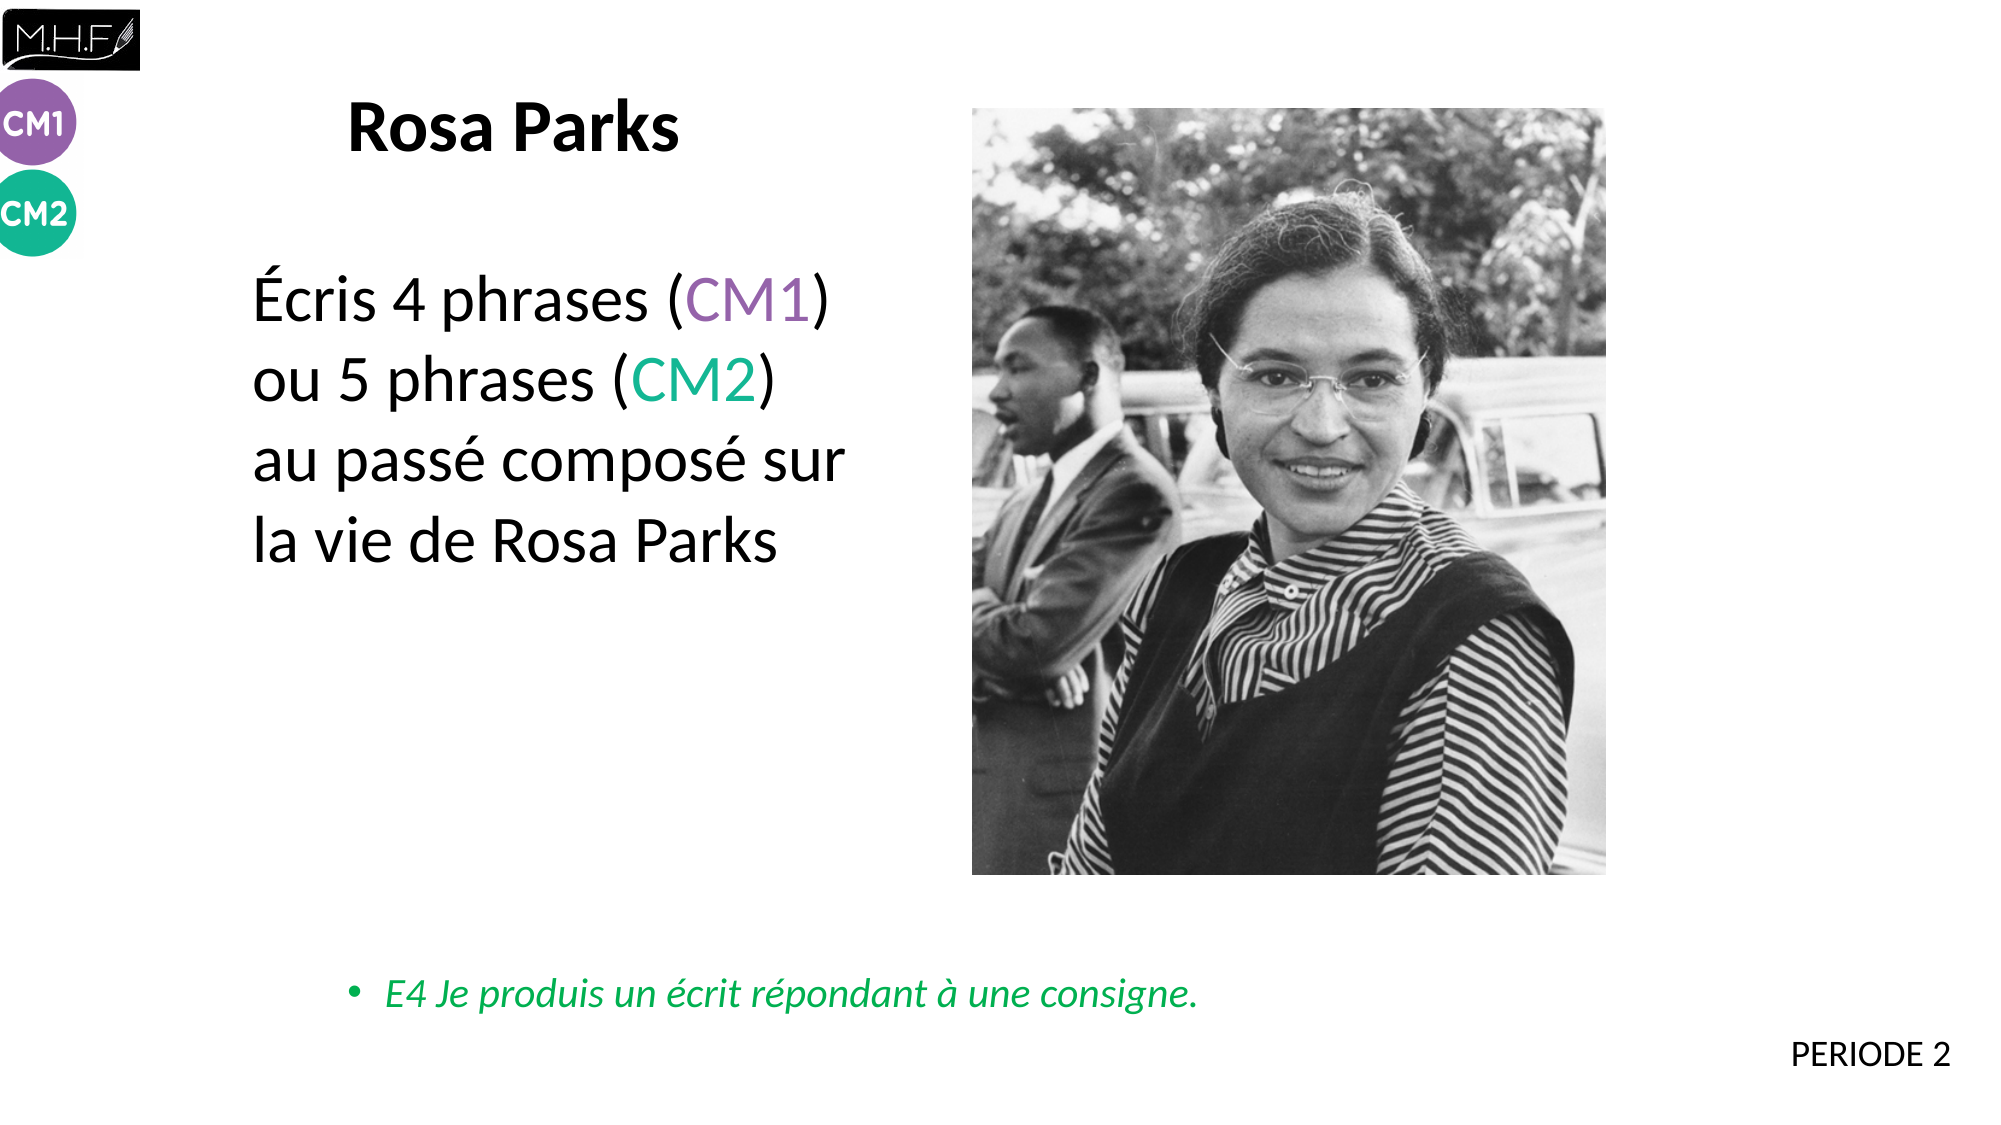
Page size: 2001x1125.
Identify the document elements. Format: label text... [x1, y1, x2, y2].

text_box PERIODE 2 [1683, 1021, 1967, 1082]
title Rosa Parks [332, 63, 826, 191]
text_box Écris 4 phrases (CM1) ou 5 phrases (CM2) au passé composé sur la vie de Rosa Parks [237, 247, 872, 914]
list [972, 108, 1606, 875]
picture [0, 7, 140, 259]
text_box E4 Je produis un écrit répondant à une consigne. [332, 964, 1683, 1083]
